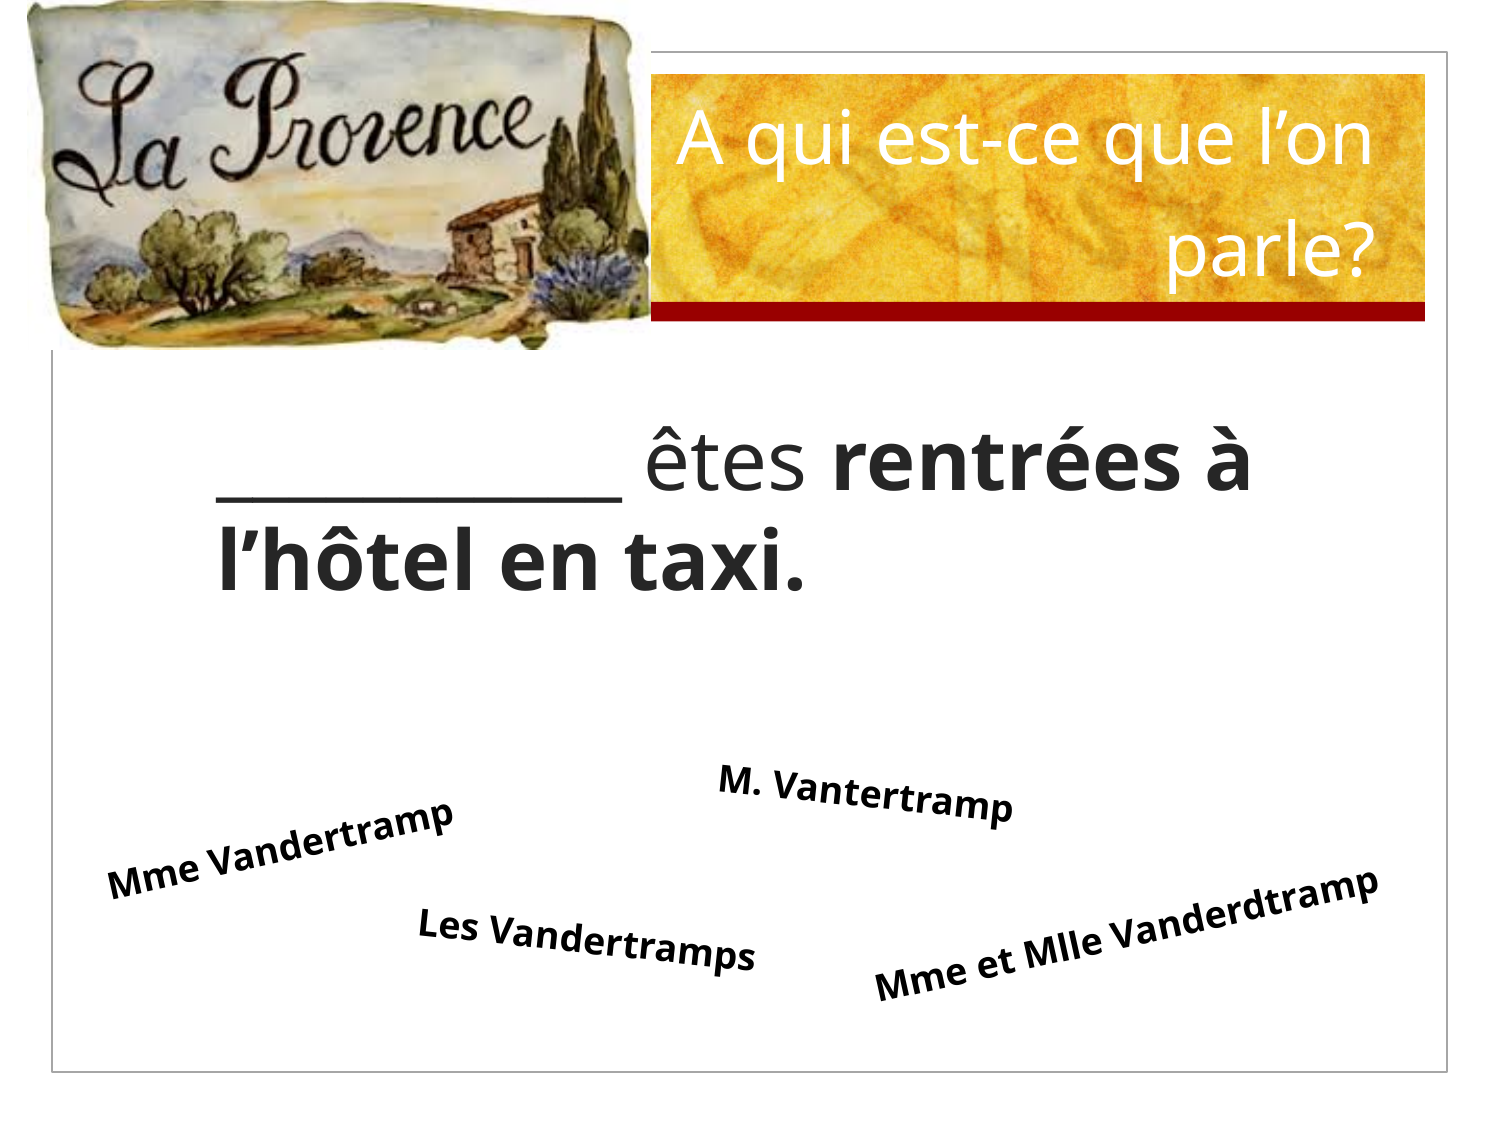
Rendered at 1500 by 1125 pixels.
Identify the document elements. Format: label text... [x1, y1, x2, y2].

text_box Mme et Mlle Vanderdtramp [853, 841, 1411, 1021]
picture [26, 0, 1425, 351]
title A qui est-ce que l’on parle? [651, 74, 1392, 292]
text_box Les Vandertramps [400, 889, 854, 997]
text_box Mme Vandertramp [86, 761, 539, 918]
list ___________ êtes rentrées à l’hôtel en taxi. [187, 399, 1418, 625]
text_box M. Vantertramp [700, 745, 1154, 853]
